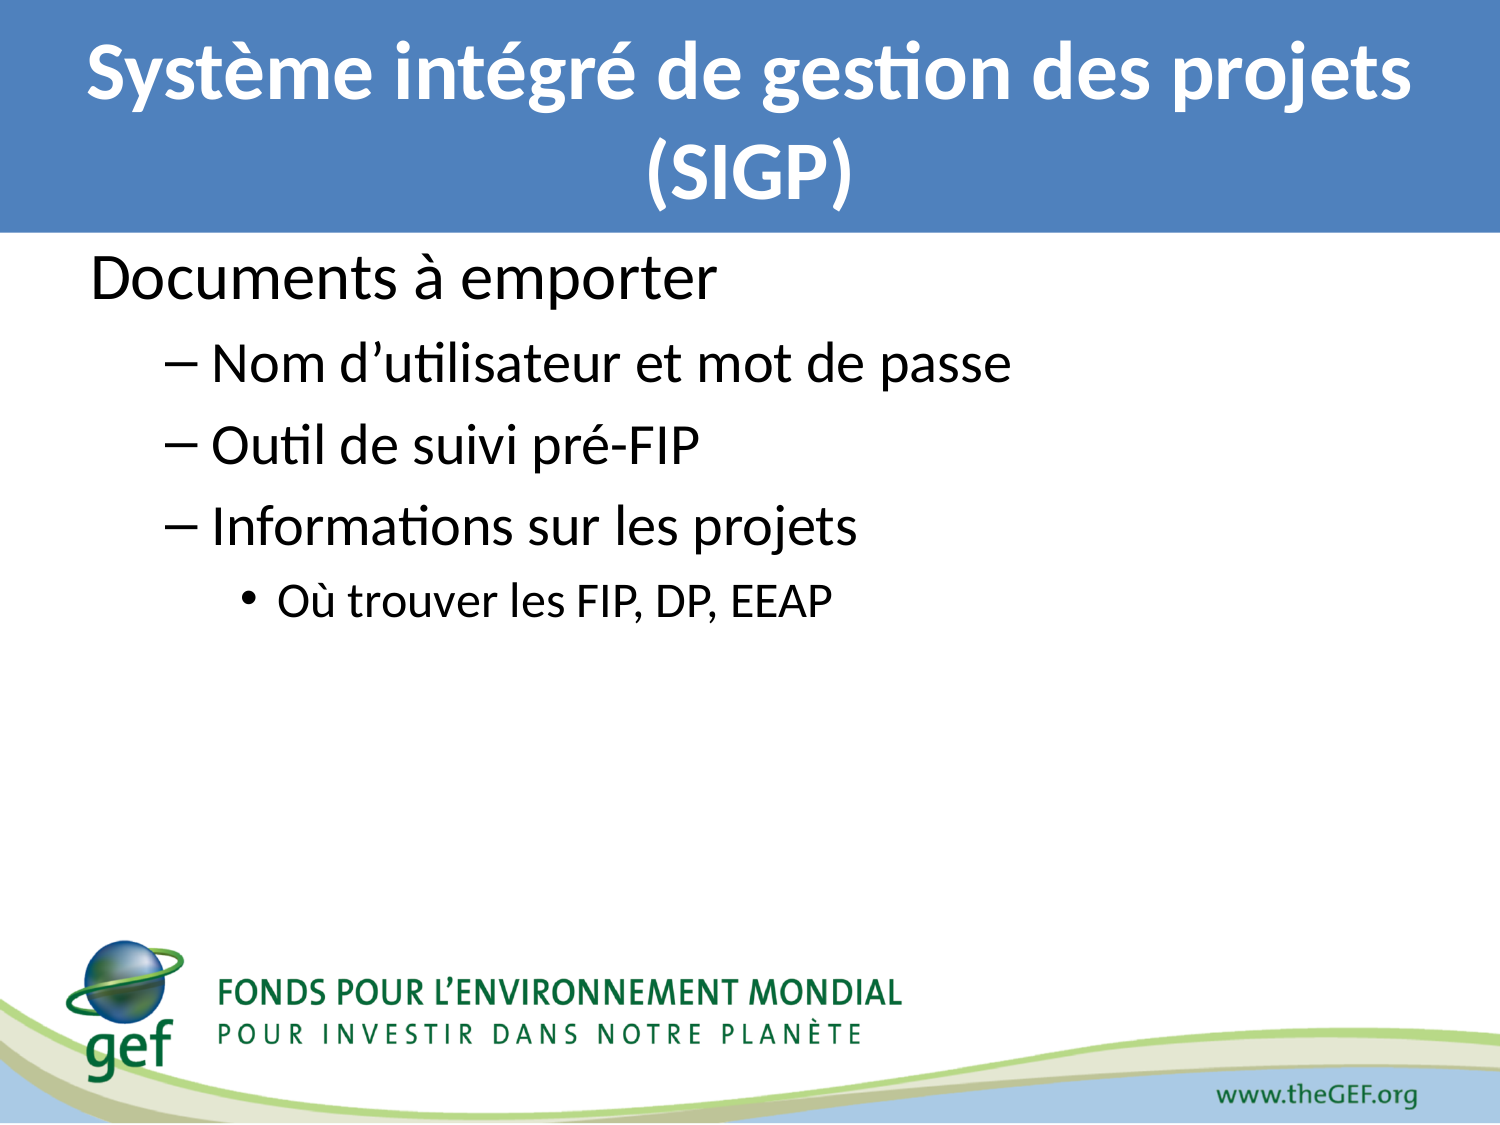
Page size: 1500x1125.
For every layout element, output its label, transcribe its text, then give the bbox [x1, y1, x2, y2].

list Documents à emporter Nom d’utilisateur et mot de passe Outil de suivi pré-FIP Informations sur les projets Où trouver les FIP, DP, EEAP [74, 224, 1426, 938]
title Système intégré de gestion des projets (SIGP) [0, 0, 1500, 233]
picture [0, 912, 1500, 1125]
